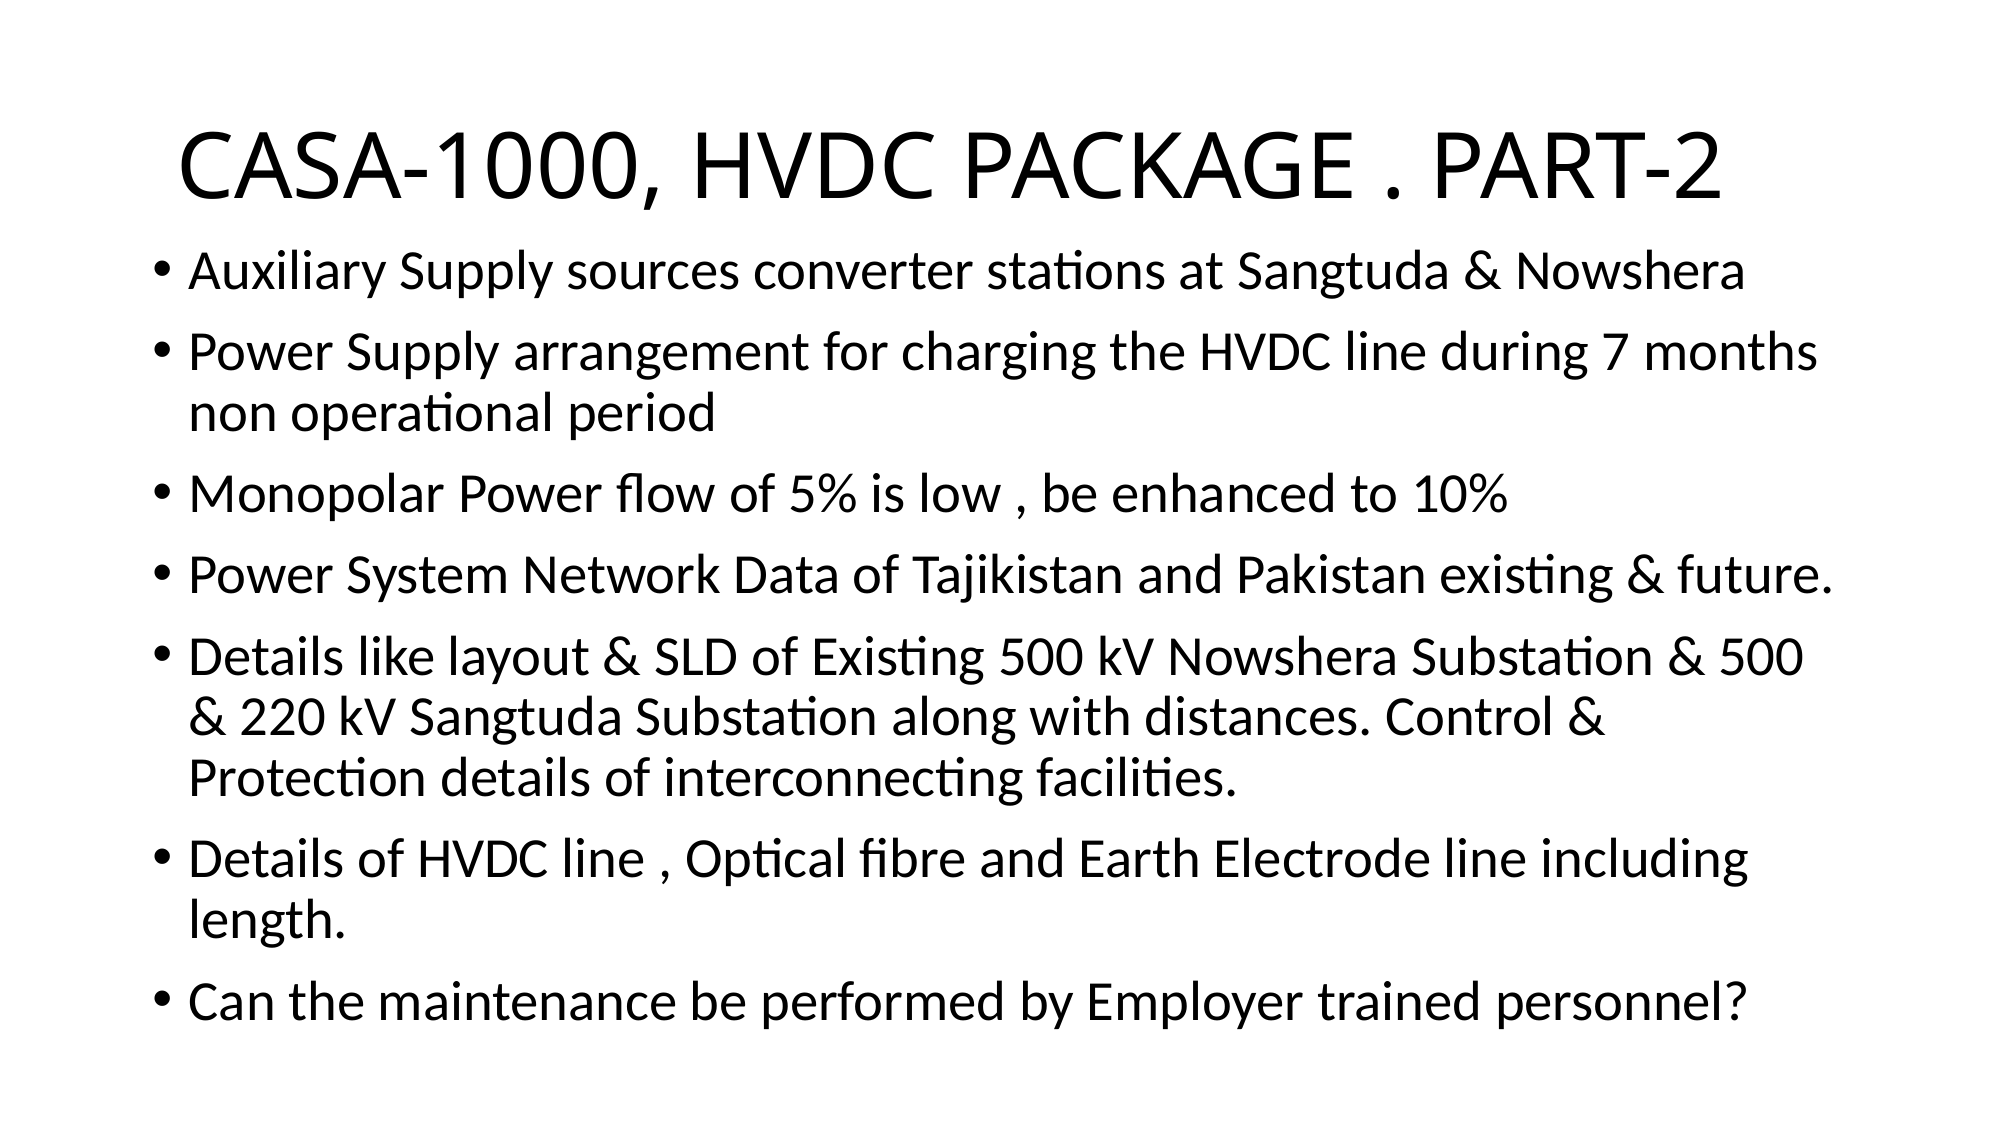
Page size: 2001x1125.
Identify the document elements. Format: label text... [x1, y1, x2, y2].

title CASA-1000, HVDC PACKAGE . PART-2 [137, 59, 1863, 233]
list Auxiliary Supply sources converter stations at Sangtuda & Nowshera Power Supply arrangement for charging the HVDC line during 7 months non operational period Monopolar Power flow of 5% is low , be enhanced to 10% Power System Network Data of Tajikistan and Pakistan existing & future. Details like layout & SLD of Existing 500 kV Nowshera Substation & 500 & 220 kV Sangtuda Substation along with distances. Control & Protection details of interconnecting facilities. Details of HVDC line , Optical fibre and Earth Electrode line including length. Can the maintenance be performed by Employer trained personnel? [137, 233, 1863, 1087]
